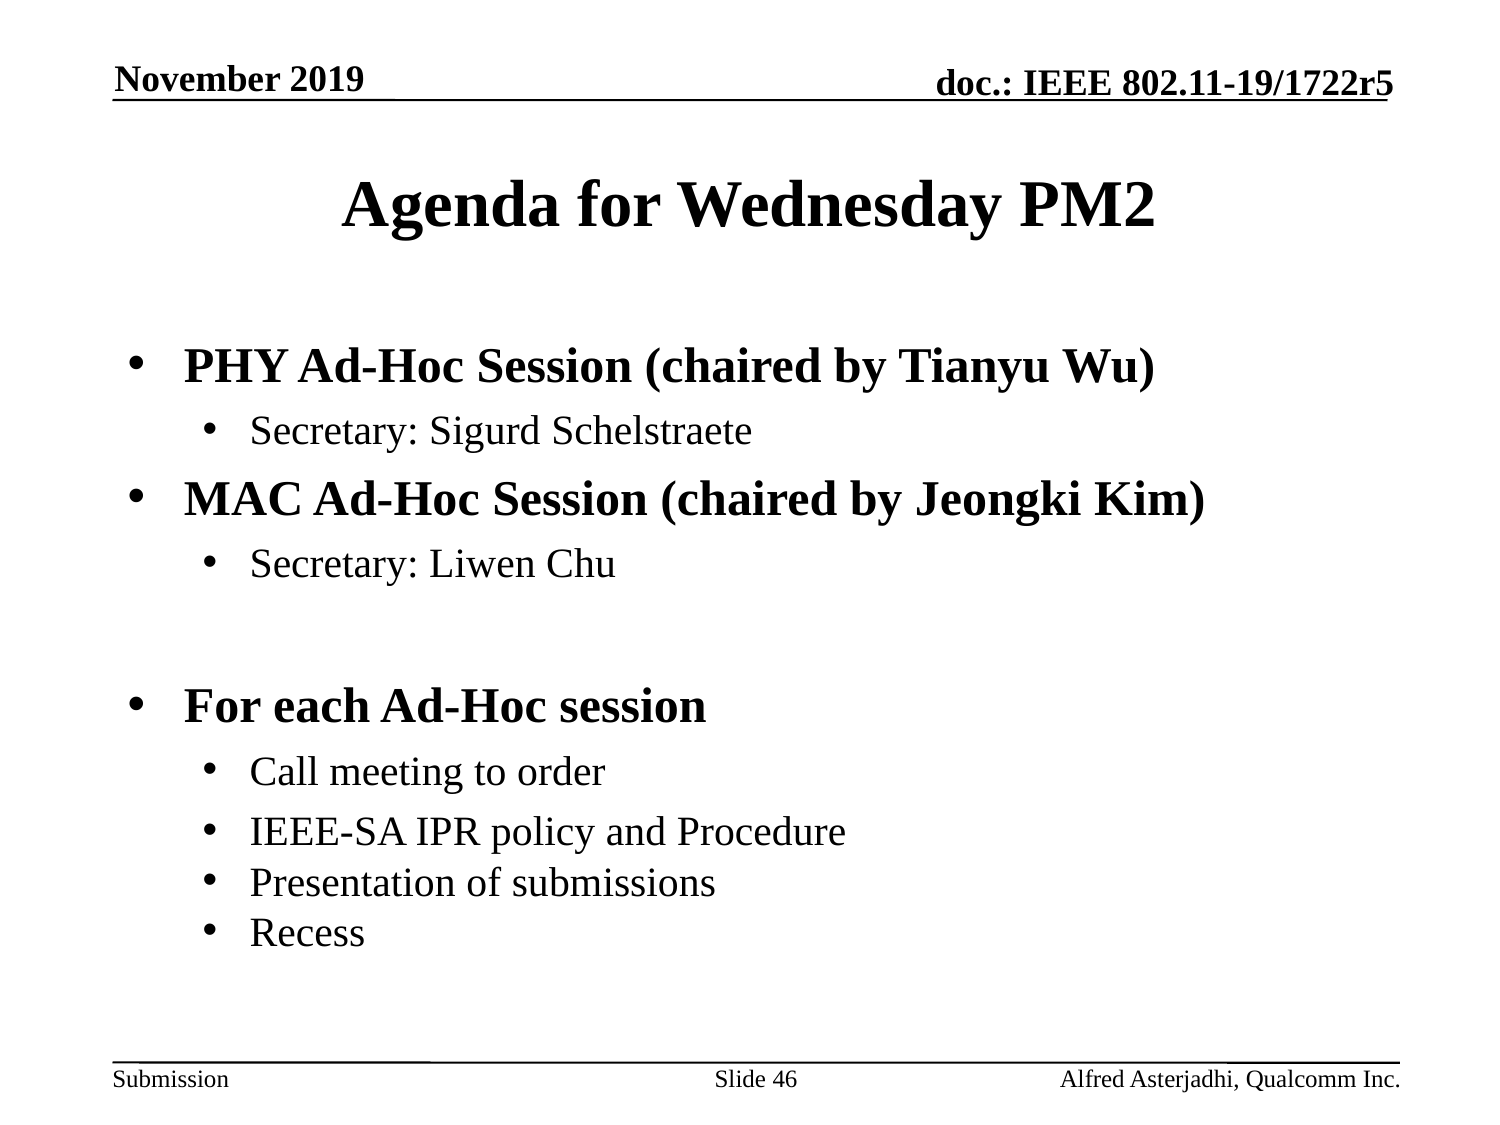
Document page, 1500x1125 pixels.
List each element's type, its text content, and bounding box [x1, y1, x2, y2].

list PHY Ad-Hoc Session (chaired by Tianyu Wu) Secretary: Sigurd Schelstraete MAC Ad-Hoc Session (chaired by Jeongki Kim) Secretary: Liwen Chu For each Ad-Hoc session Call meeting to order IEEE-SA IPR policy and Procedure Presentation of submissions Recess [112, 324, 1388, 1000]
title Agenda for Wednesday PM2 [112, 112, 1388, 288]
slide_number Slide 46 [712, 1061, 800, 1123]
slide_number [114, 54, 423, 100]
footer Alfred Asterjadhi, Qualcomm Inc. [878, 1061, 1402, 1093]
